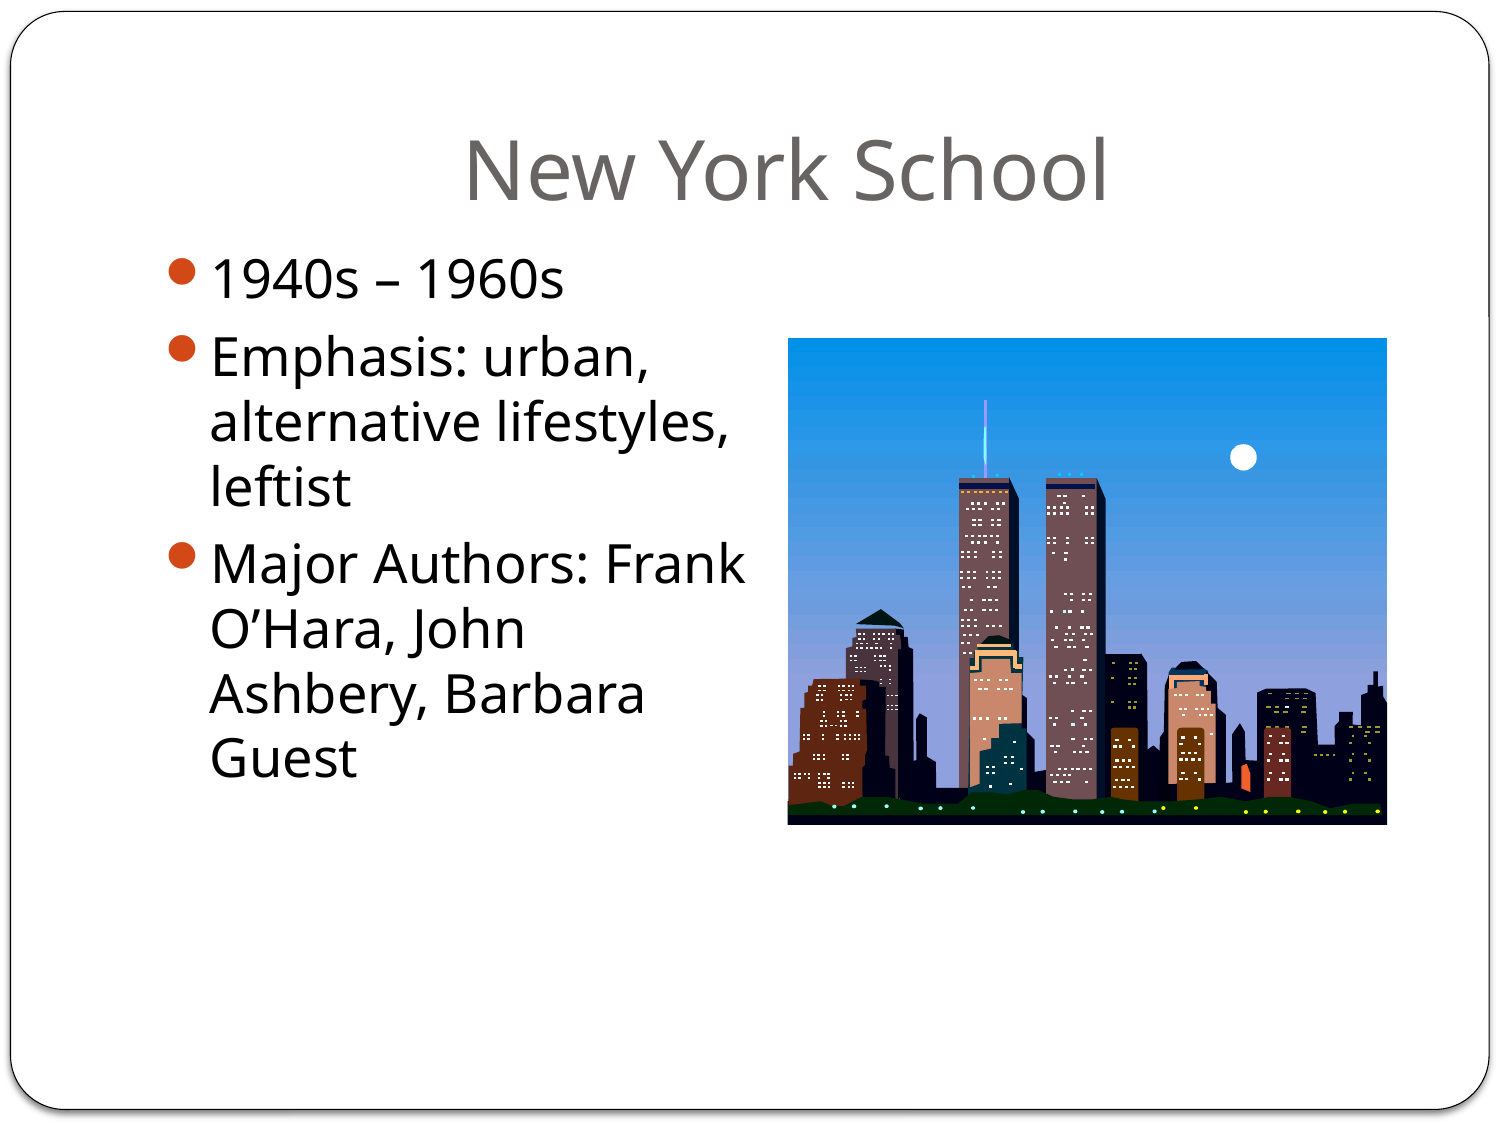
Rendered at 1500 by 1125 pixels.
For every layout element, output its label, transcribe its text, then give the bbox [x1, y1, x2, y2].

title New York School [150, 45, 1425, 233]
picture [787, 337, 1388, 826]
list 1940s – 1960s Emphasis: urban, alternative lifestyles, leftist Major Authors: Frank O’Hara, John Ashbery, Barbara Guest [150, 237, 765, 988]
